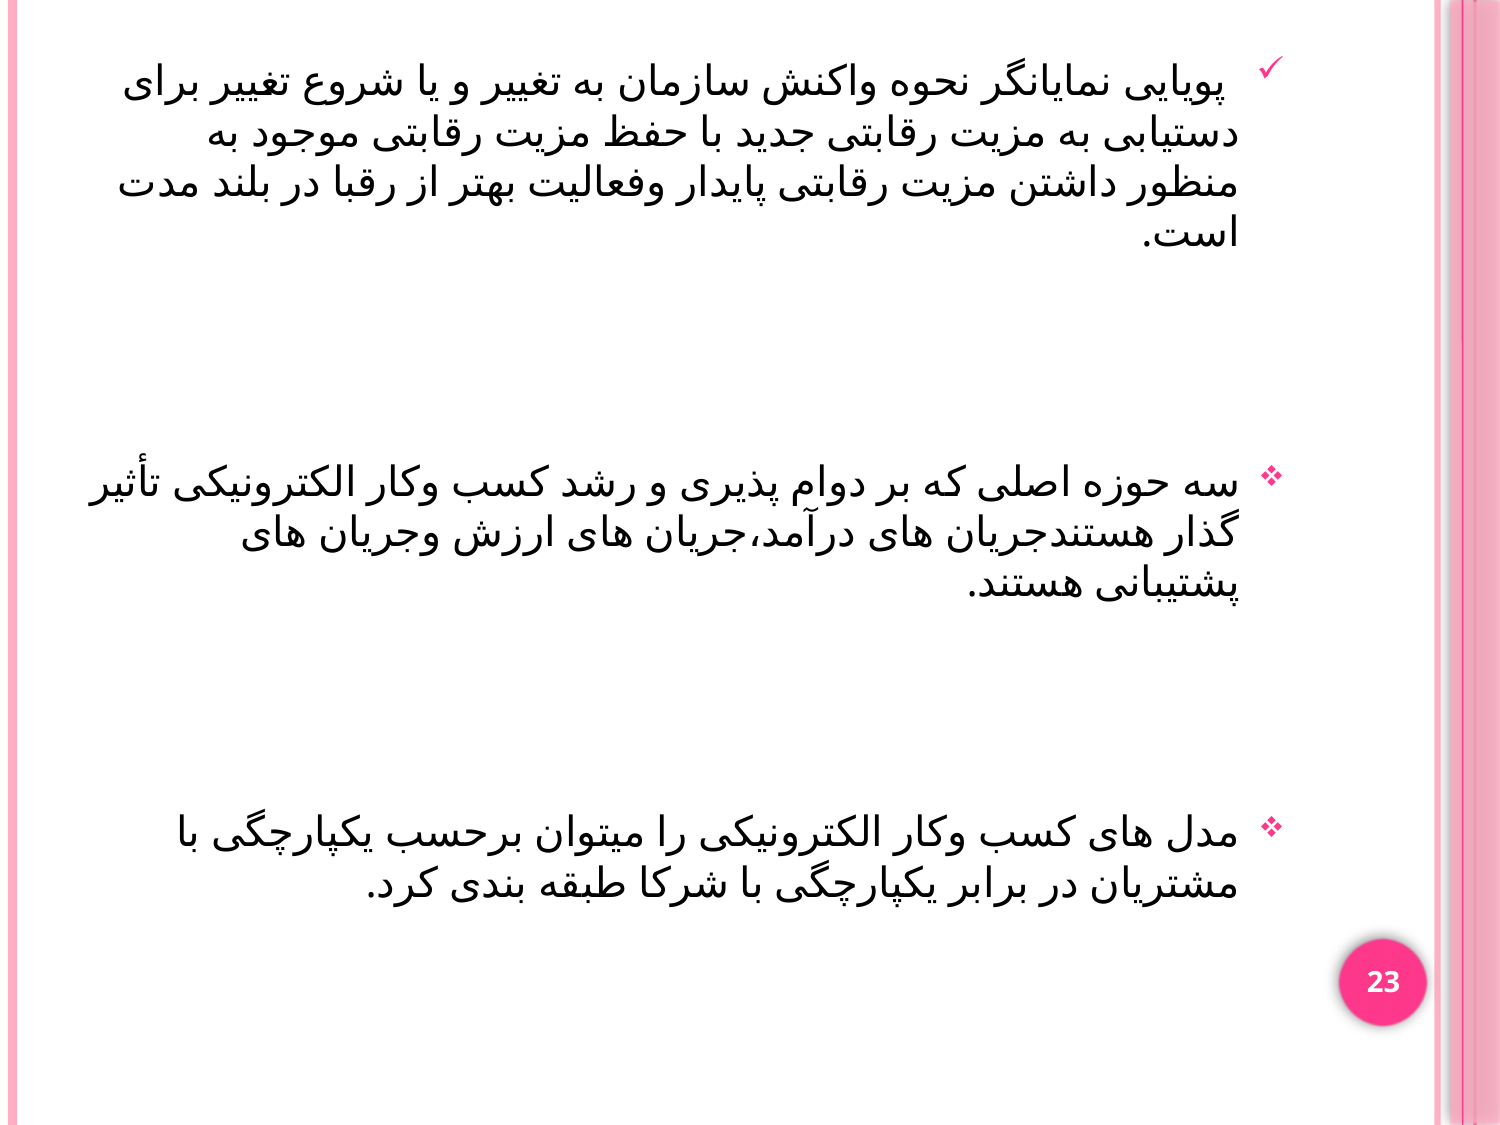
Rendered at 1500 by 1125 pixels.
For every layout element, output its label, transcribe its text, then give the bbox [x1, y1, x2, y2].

list پویایی نمایانگر نحوه واکنش سازمان به تغییر و یا شروع تغییر برای دستیابی به مزیت رقابتی جدید با حفظ مزیت رقابتی موجود به منظور داشتن مزیت رقابتی پایدار وفعالیت بهتر از رقبا در بلند مدت است. سه حوزه اصلی که بر دوام پذیری و رشد کسب وکار الکترونیکی تأثیر گذار هستندجریان های درآمد،جریان های ارزش وجریان های پشتیبانی هستند. مدل های کسب وکار الکترونیکی را میتوان برحسب یکپارچگی با مشتریان در برابر یکپارچگی با شرکا طبقه بندی کرد. [75, 37, 1300, 1062]
slide_number 23 [1333, 940, 1434, 1027]
